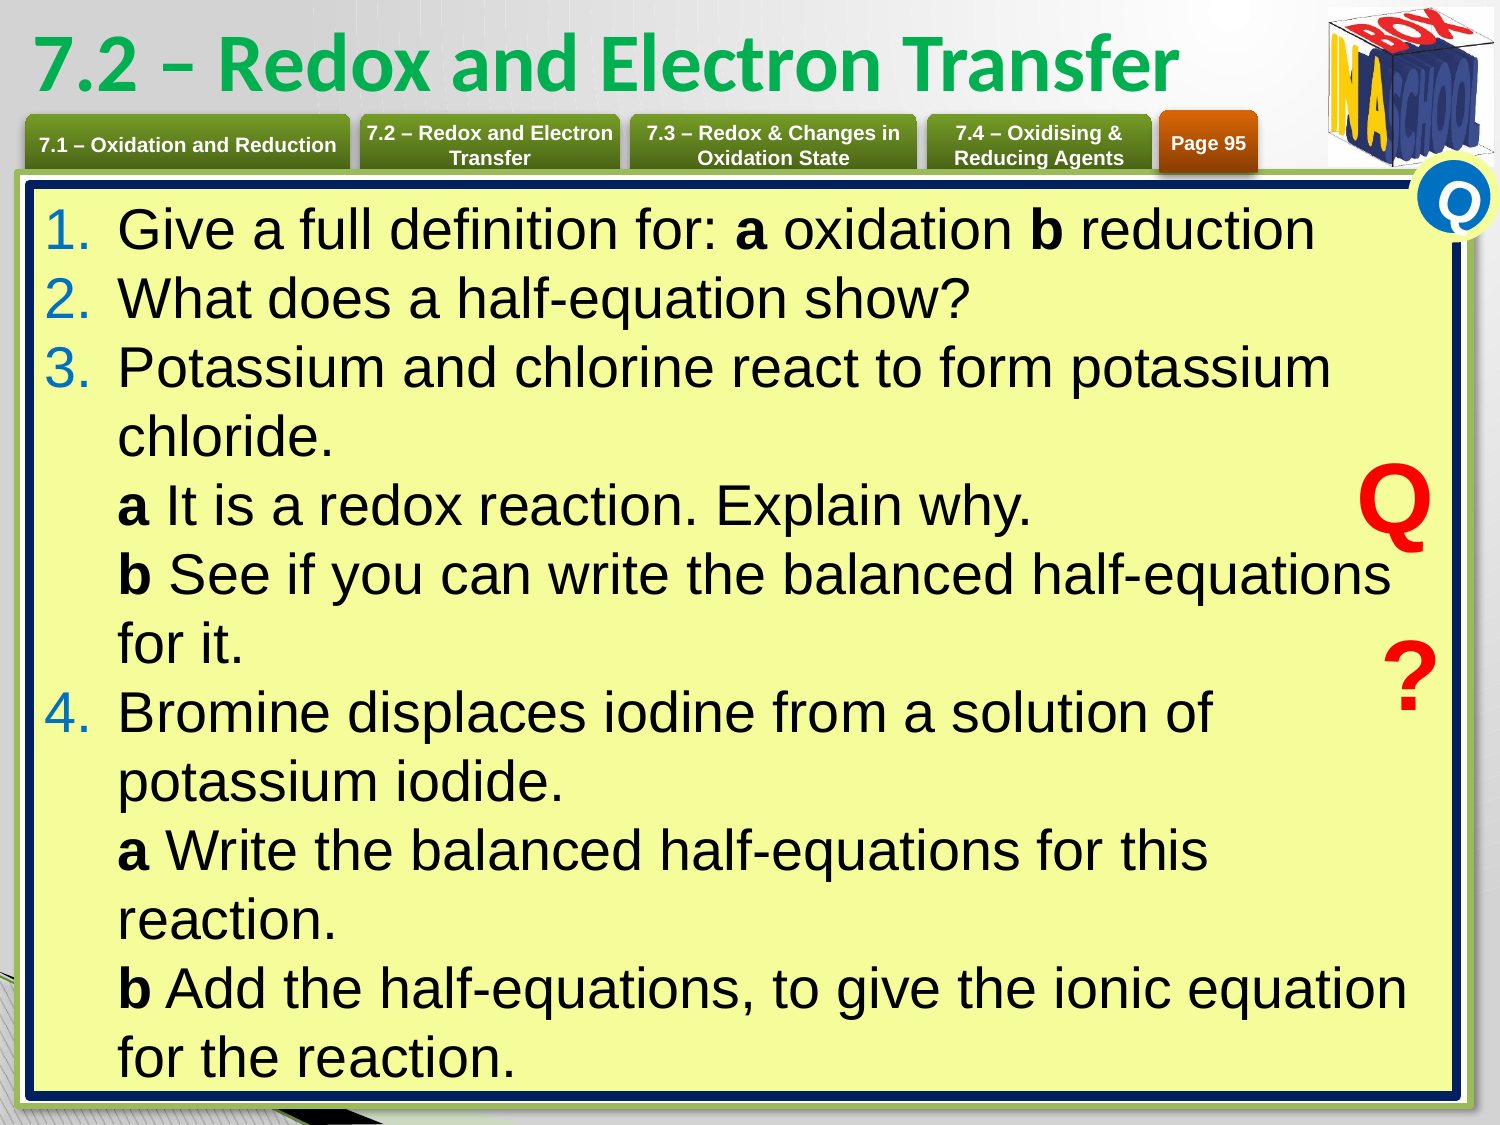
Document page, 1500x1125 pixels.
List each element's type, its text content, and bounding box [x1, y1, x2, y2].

title 7.2 – Redox and Electron Transfer [17, 7, 1258, 110]
text_box Q [1408, 150, 1500, 243]
picture [281, 1114, 303, 1125]
text_box Give a full definition for: a oxidation b reduction What does a half-equation show? Potassium and chlorine react to form potassium chloride. a It is a redox reaction. Explain why. b See if you can write the balanced half-equations for it. Bromine displaces iodine from a solution of potassium iodide. a Write the balanced half-equations for this reaction. b Add the half-equations, to give the ionic equation for the reaction. [29, 184, 1457, 1097]
picture [1328, 7, 1495, 167]
text_box Q [1341, 426, 1449, 561]
text_box Page 95 [1159, 109, 1258, 173]
text_box ? [1365, 603, 1456, 739]
